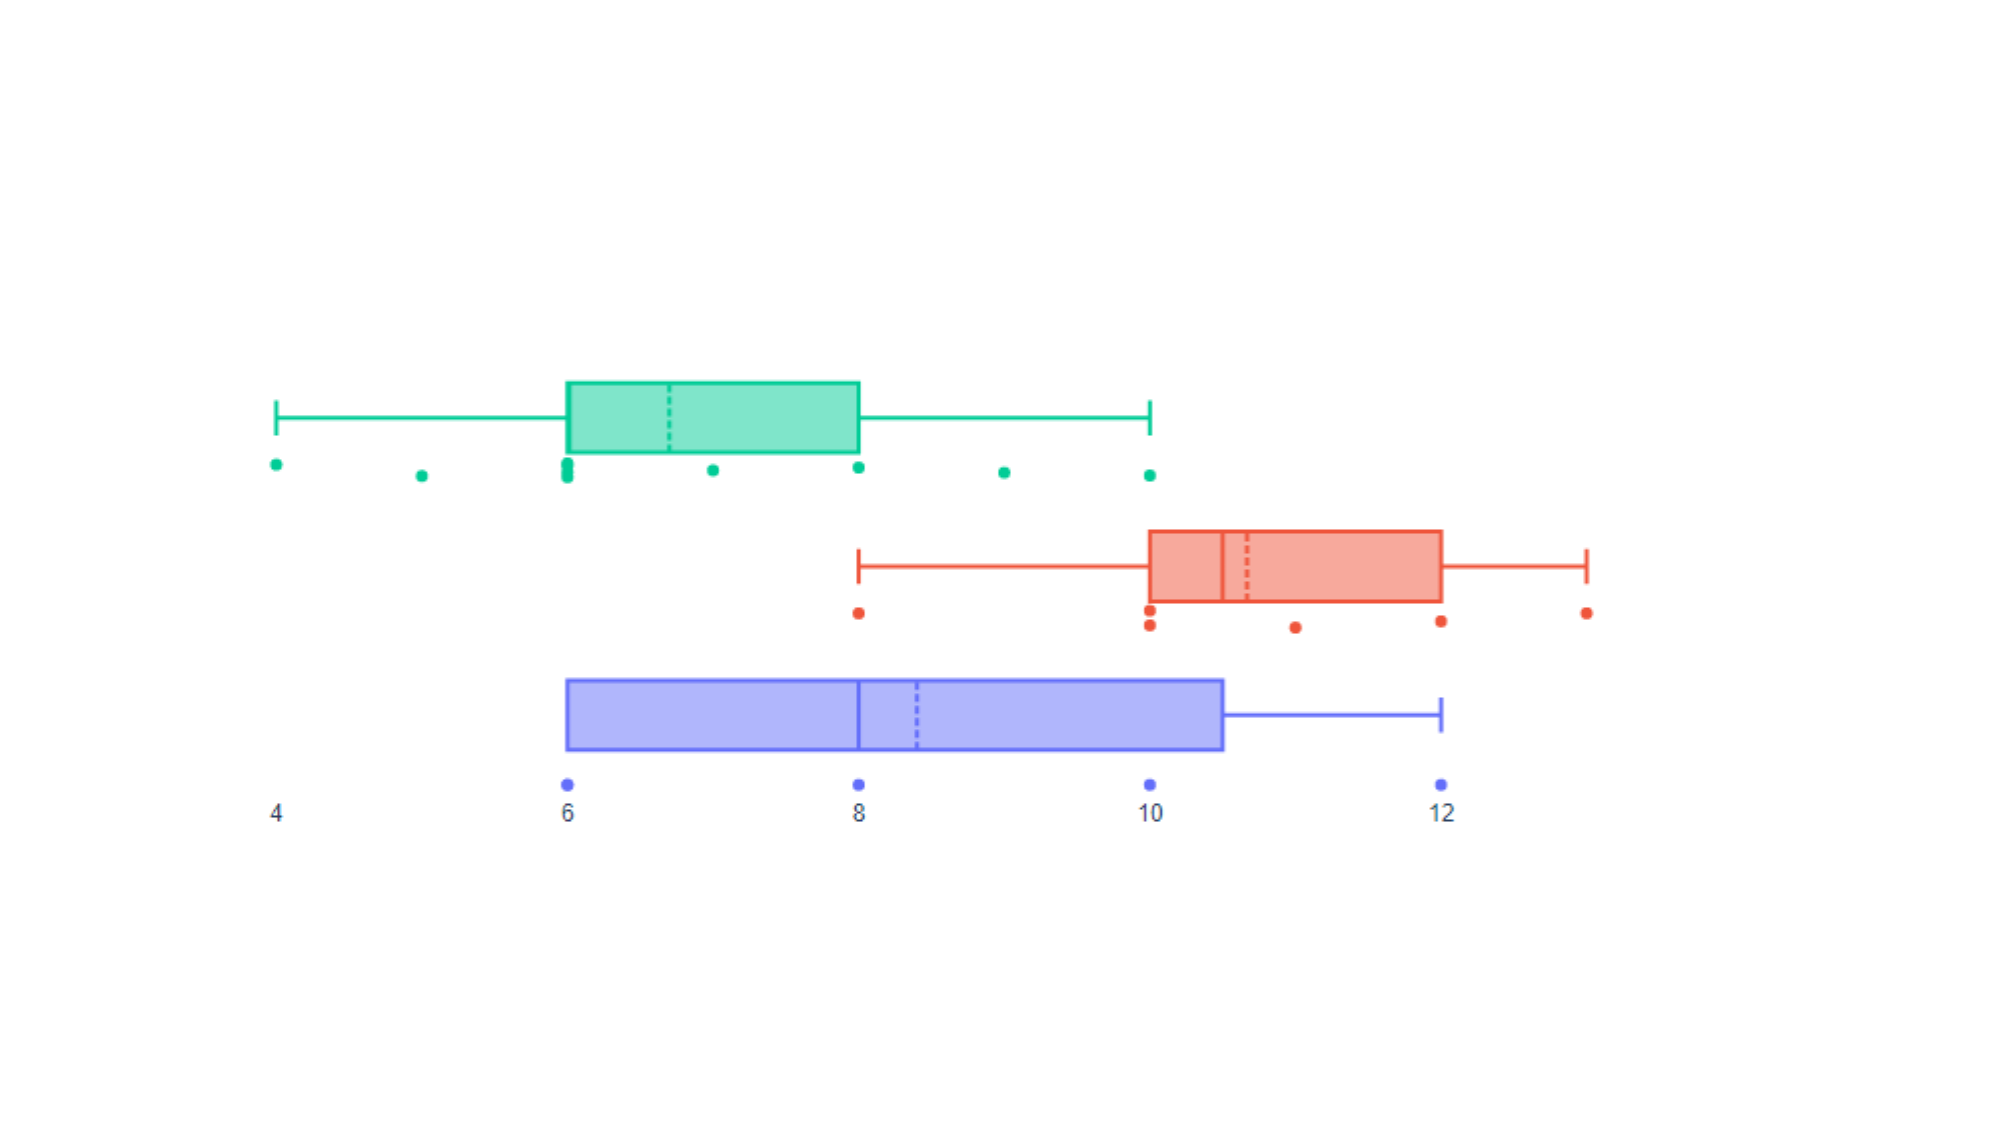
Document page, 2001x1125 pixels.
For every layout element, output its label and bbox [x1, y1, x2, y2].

picture [234, 350, 1646, 868]
